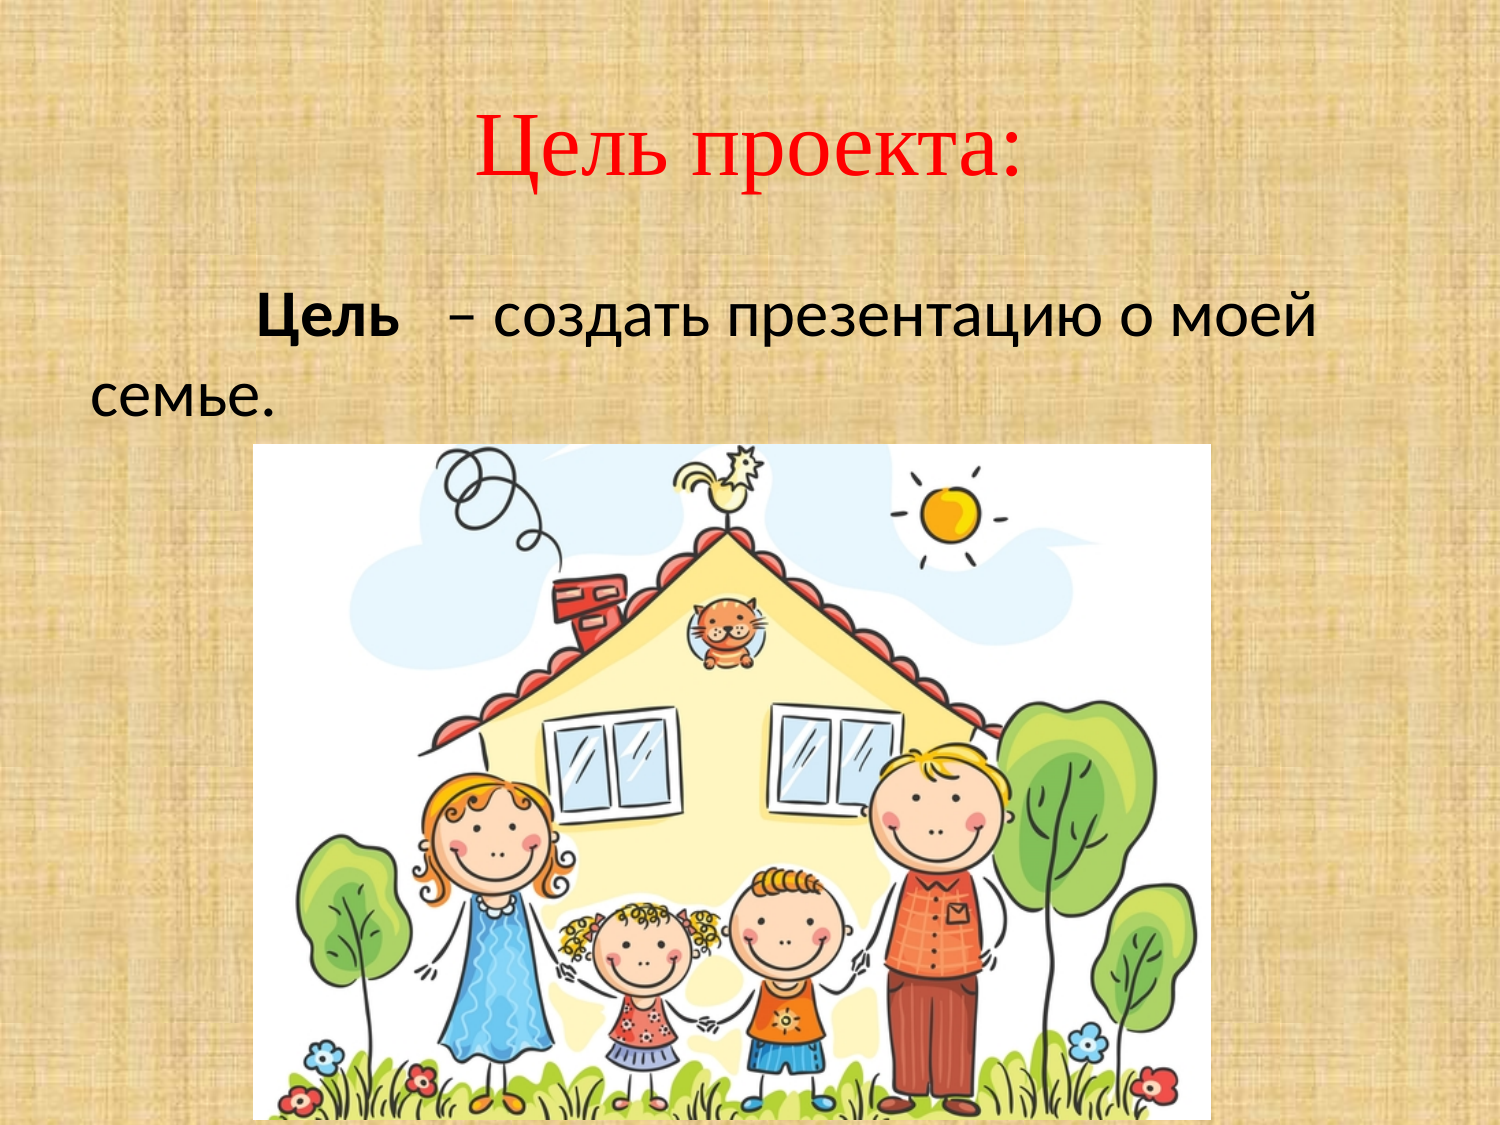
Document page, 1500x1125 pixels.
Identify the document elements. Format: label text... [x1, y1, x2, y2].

picture [0, 0, 1500, 1125]
title Цель проекта: [75, 45, 1425, 233]
list Цель – создать презентацию о моей семье. [75, 262, 1425, 1005]
